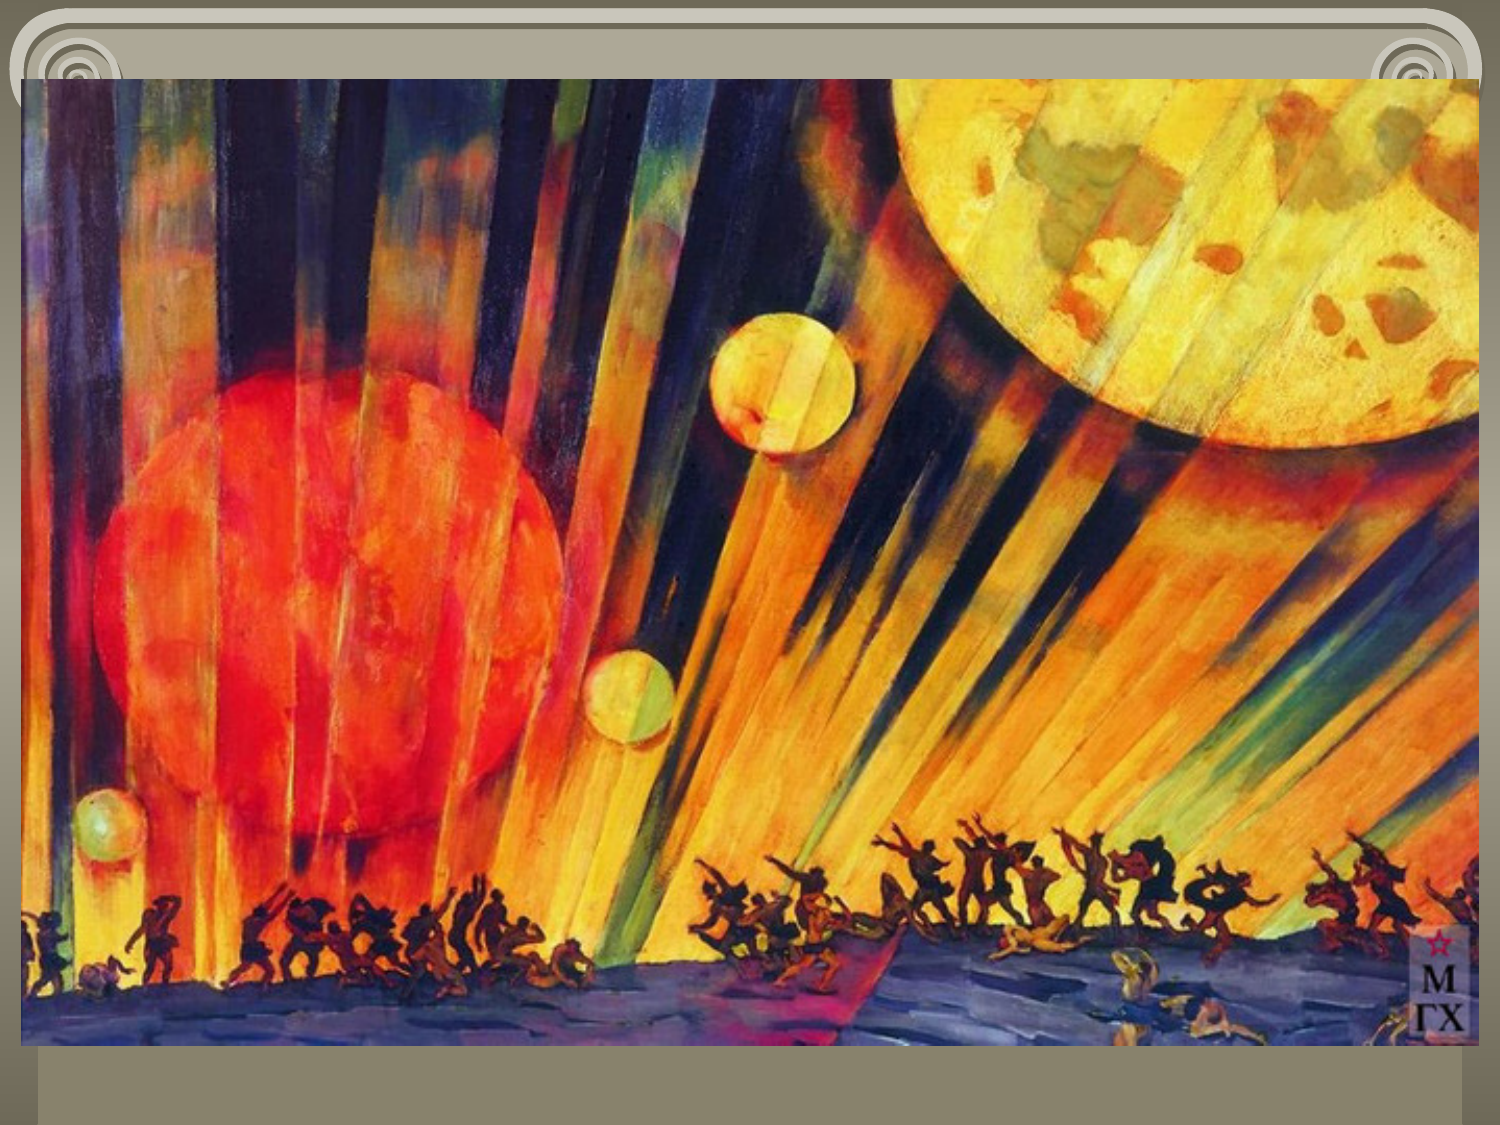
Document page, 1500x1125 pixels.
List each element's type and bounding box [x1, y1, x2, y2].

picture [21, 78, 1479, 1047]
